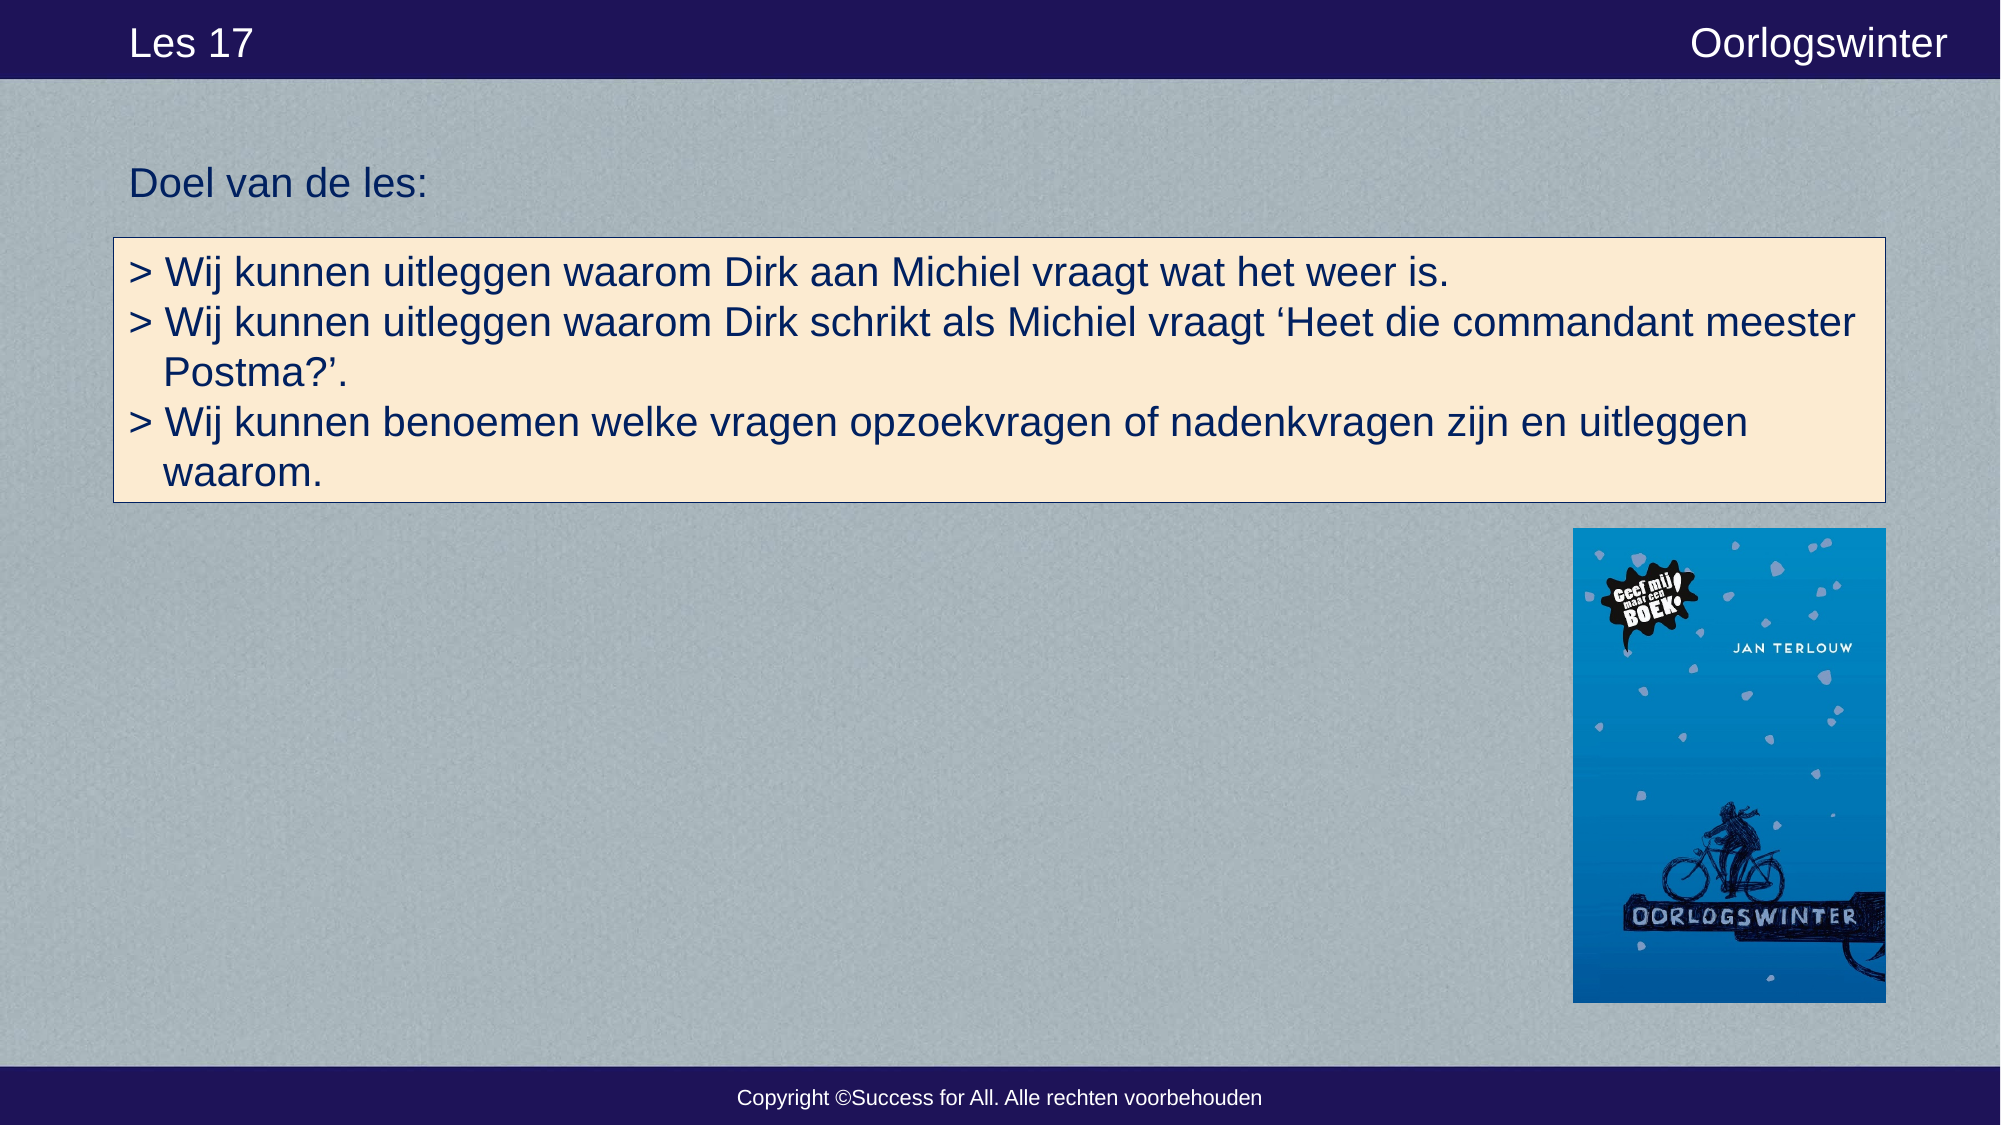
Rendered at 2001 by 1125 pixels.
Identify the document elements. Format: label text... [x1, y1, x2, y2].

text_box Oorlogswinter [786, 8, 1963, 73]
text_box > Wij kunnen uitleggen waarom Dirk aan Michiel vraagt wat het weer is. > Wij kunnen uitleggen waarom Dirk schrikt als Michiel vraagt ‘Heet die commandant meester Postma?’. > Wij kunnen benoemen welke vragen opzoekvragen of nadenkvragen zijn en uitleggen waarom. [113, 237, 1886, 503]
picture [0, 0, 2001, 1125]
text_box Copyright ©Success for All. Alle rechten voorbehouden [0, 1076, 2000, 1125]
text_box Doel van de les: [113, 148, 1635, 214]
text_box Les 17 [114, 8, 354, 73]
